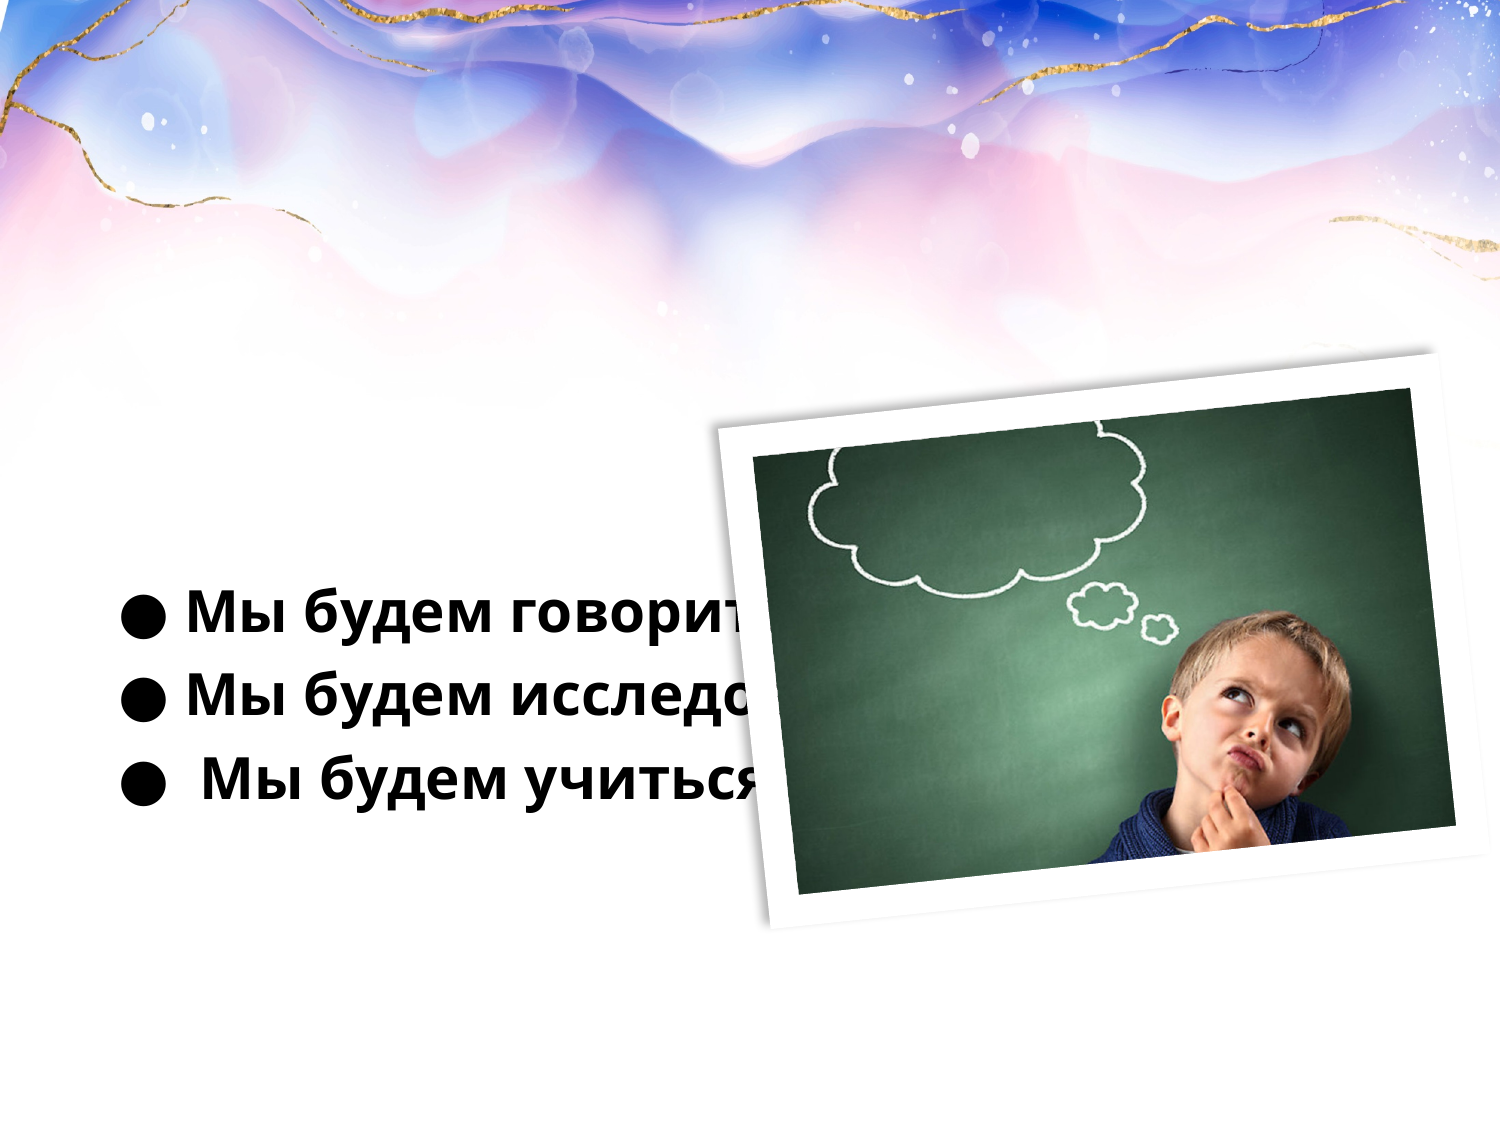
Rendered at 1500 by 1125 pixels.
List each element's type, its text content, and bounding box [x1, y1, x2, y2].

list ● Мы будем говорить о … ● Мы будем исследовать … ● Мы будем учиться … [103, 574, 1397, 1014]
picture [0, 0, 1500, 1125]
title [103, 59, 1397, 278]
